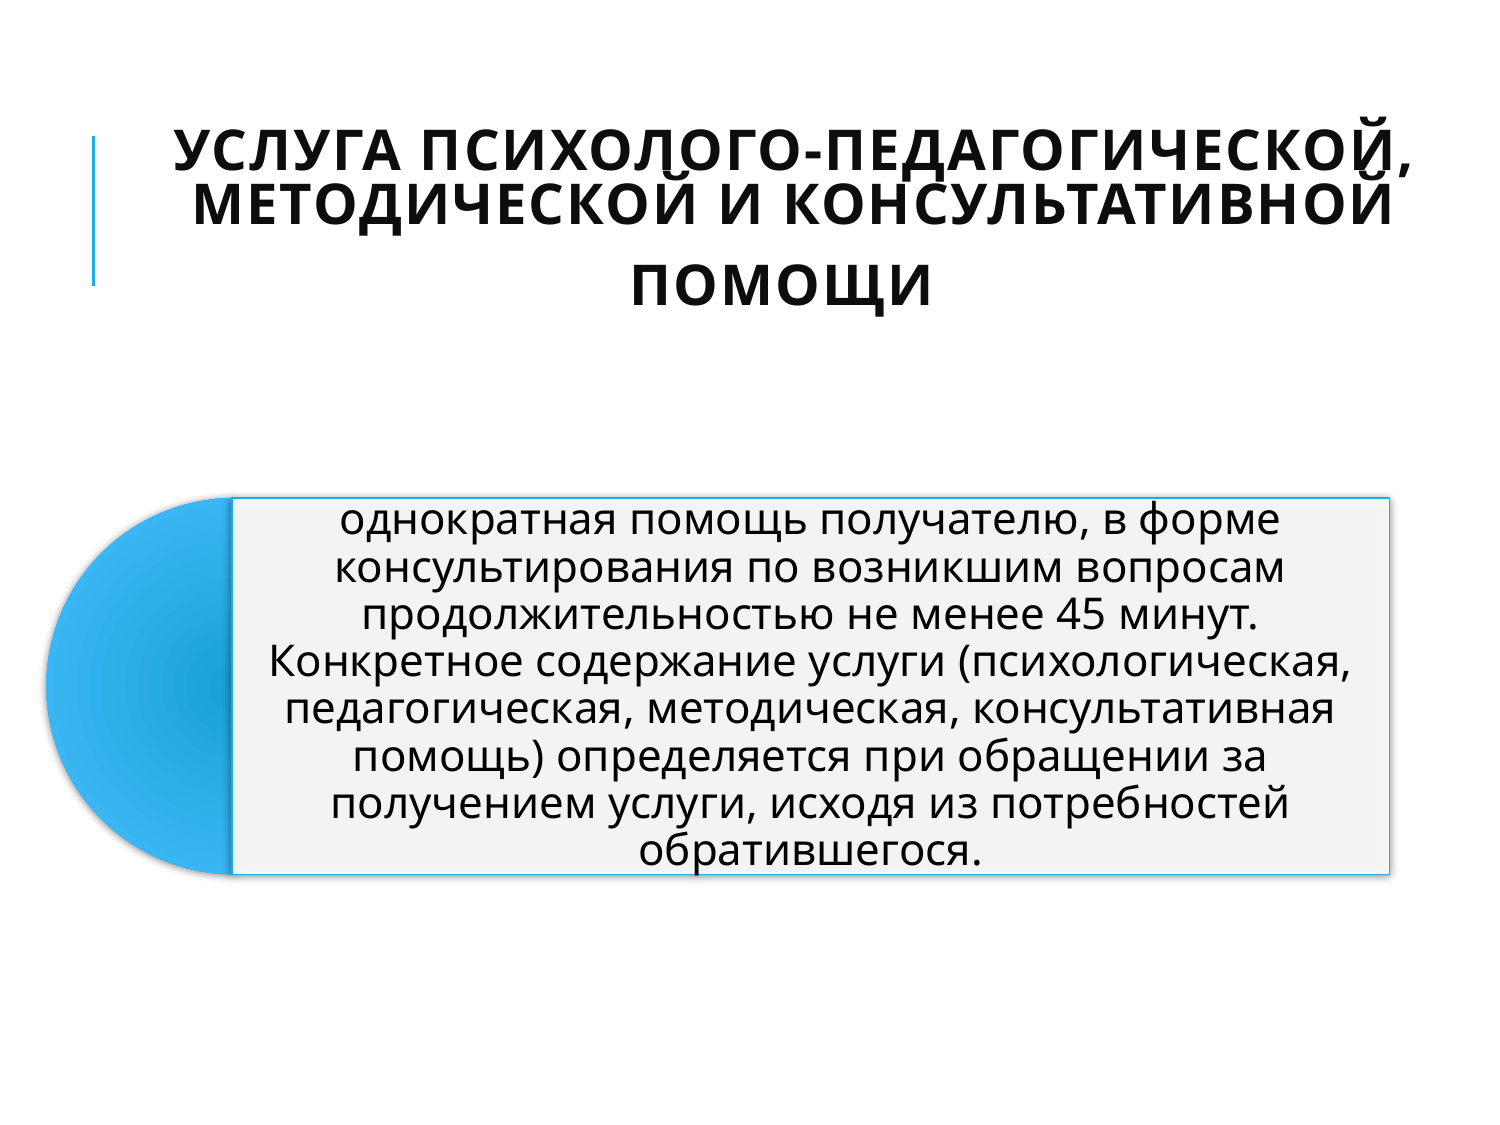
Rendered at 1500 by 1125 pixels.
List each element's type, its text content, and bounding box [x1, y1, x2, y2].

title Услуга психолого-педагогической, методической и консультативной помощи [143, 101, 1446, 348]
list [46, 497, 1393, 875]
